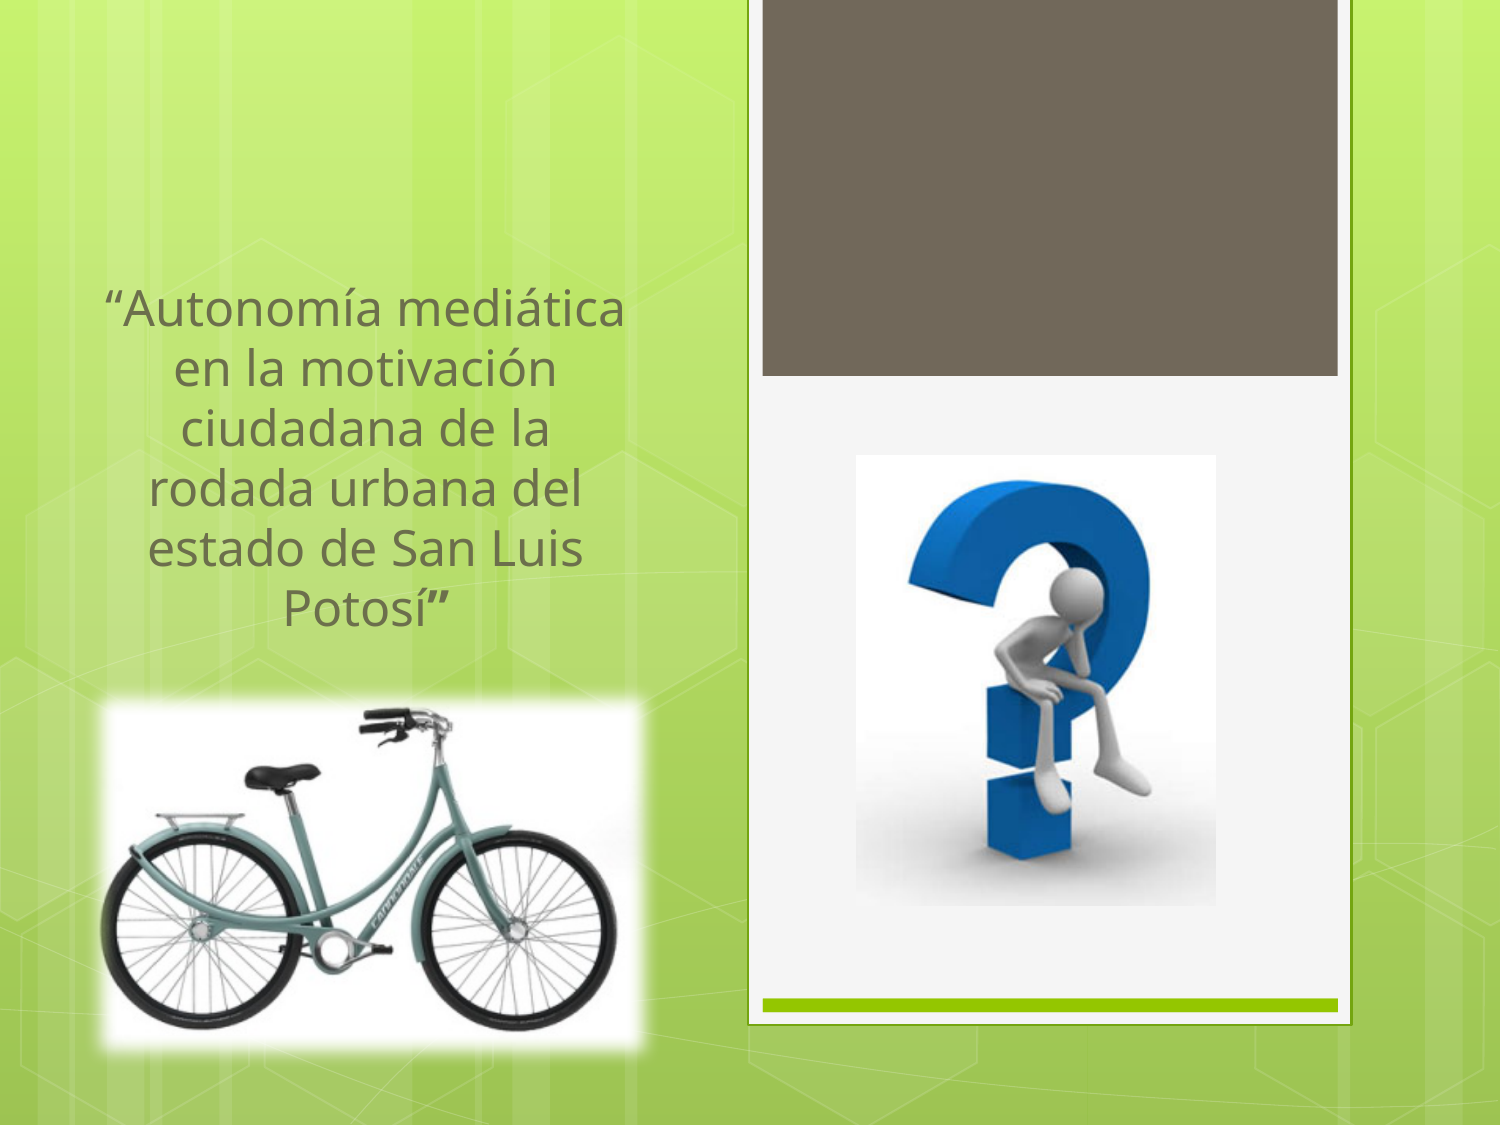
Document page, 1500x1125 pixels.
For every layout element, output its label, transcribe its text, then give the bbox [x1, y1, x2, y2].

title “Autonomía mediática en la motivación ciudadana de la rodada urbana del estado de San Luis Potosí” [88, 287, 644, 678]
picture [856, 455, 1216, 906]
picture [82, 680, 662, 1070]
